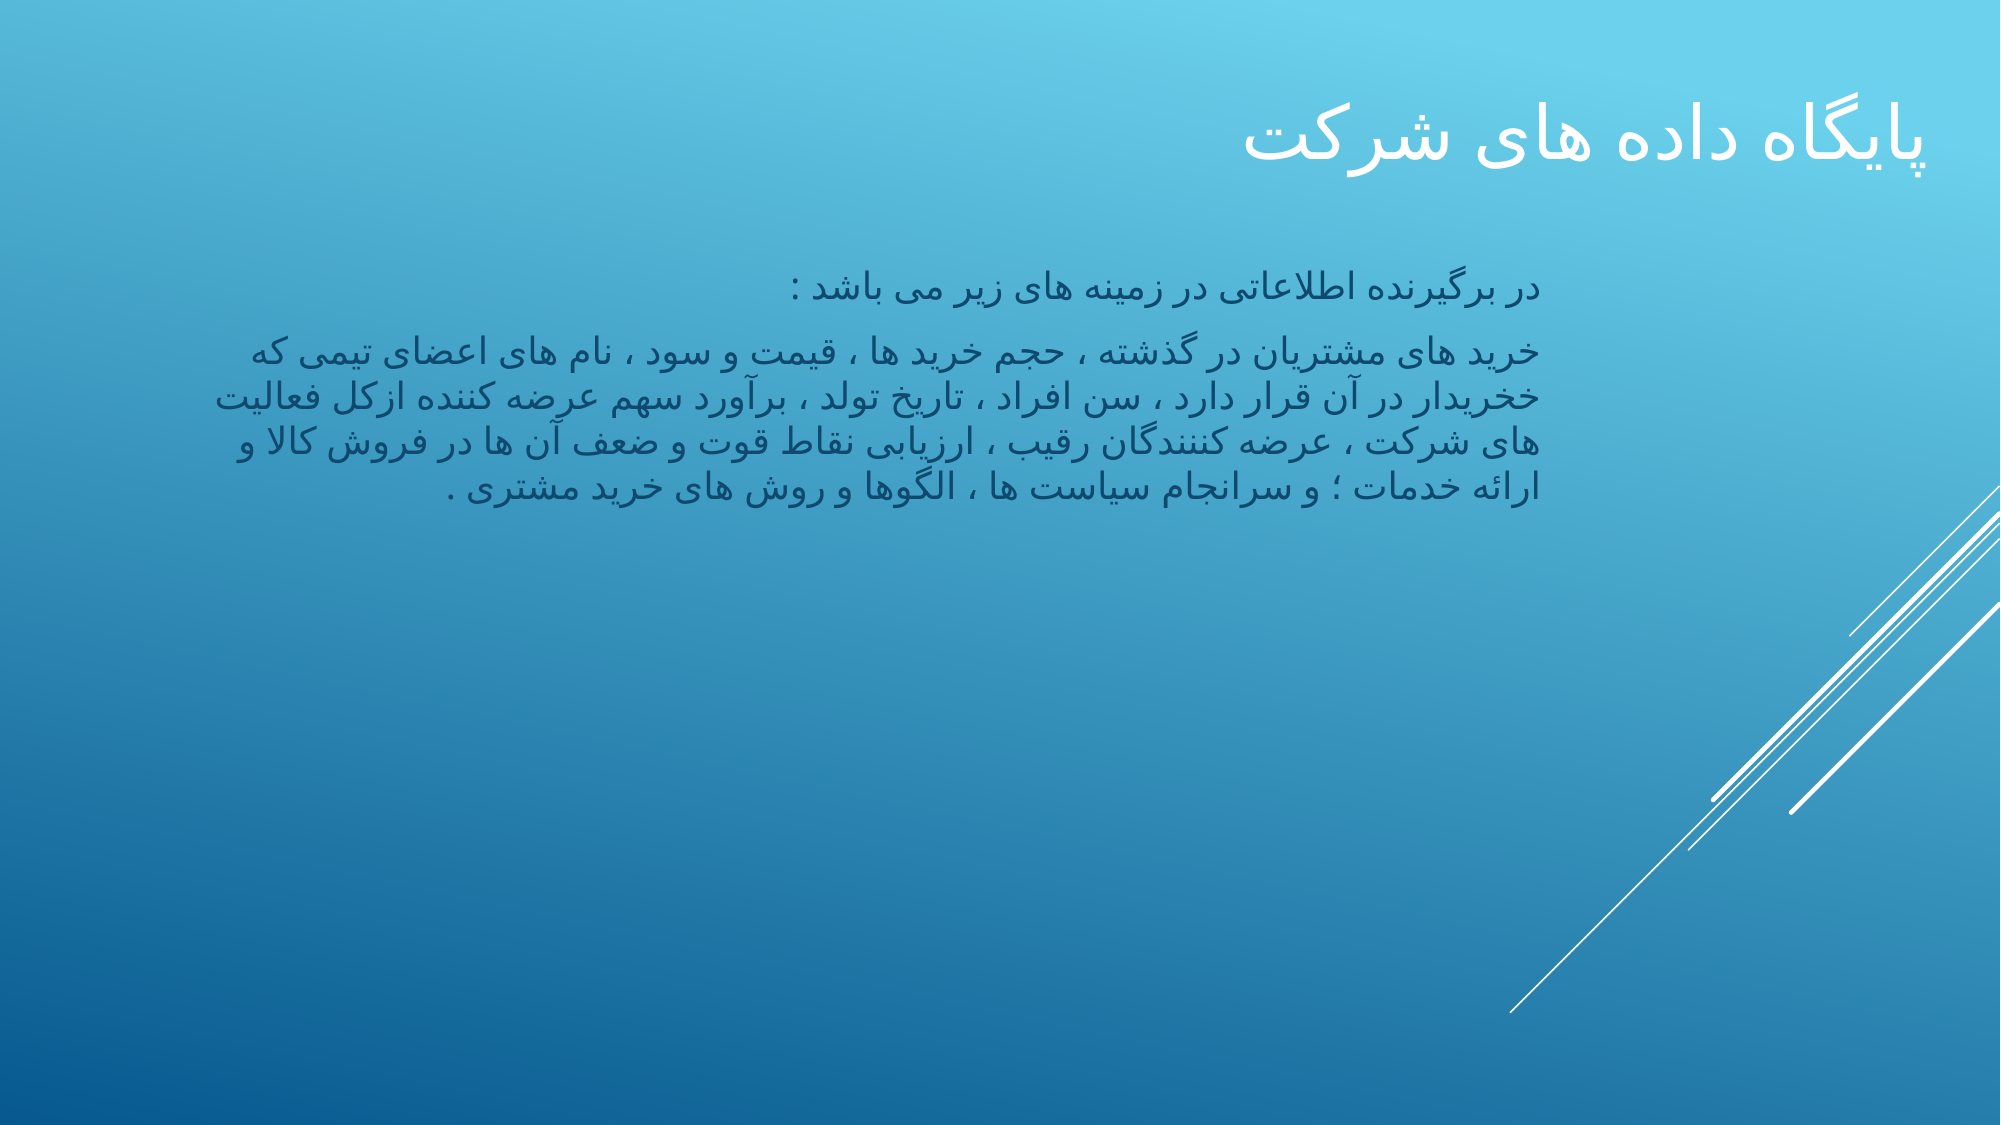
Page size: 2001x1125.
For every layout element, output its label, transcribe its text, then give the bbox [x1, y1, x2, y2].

title پایگاه داده های شرکت [543, 72, 1944, 183]
list در برگیرنده اطلاعاتی در زمینه های زیر می باشد : خرید های مشتریان در گذشته ، حجم خرید ها ، قیمت و سود ، نام های اعضای تیمی که خخریدار در آن قرار دارد ، سن افراد ، تاریخ تولد ، برآورد سهم عرضه کننده ازکل فعالیت های شرکت ، عرضه کننندگان رقیب ، ارزیابی نقاط قوت و ضعف آن ها در فروش کالا و ارائه خدمات ؛ و سرانجام سیاست ها ، الگوها و روش های خرید مشتری . [157, 254, 1558, 735]
